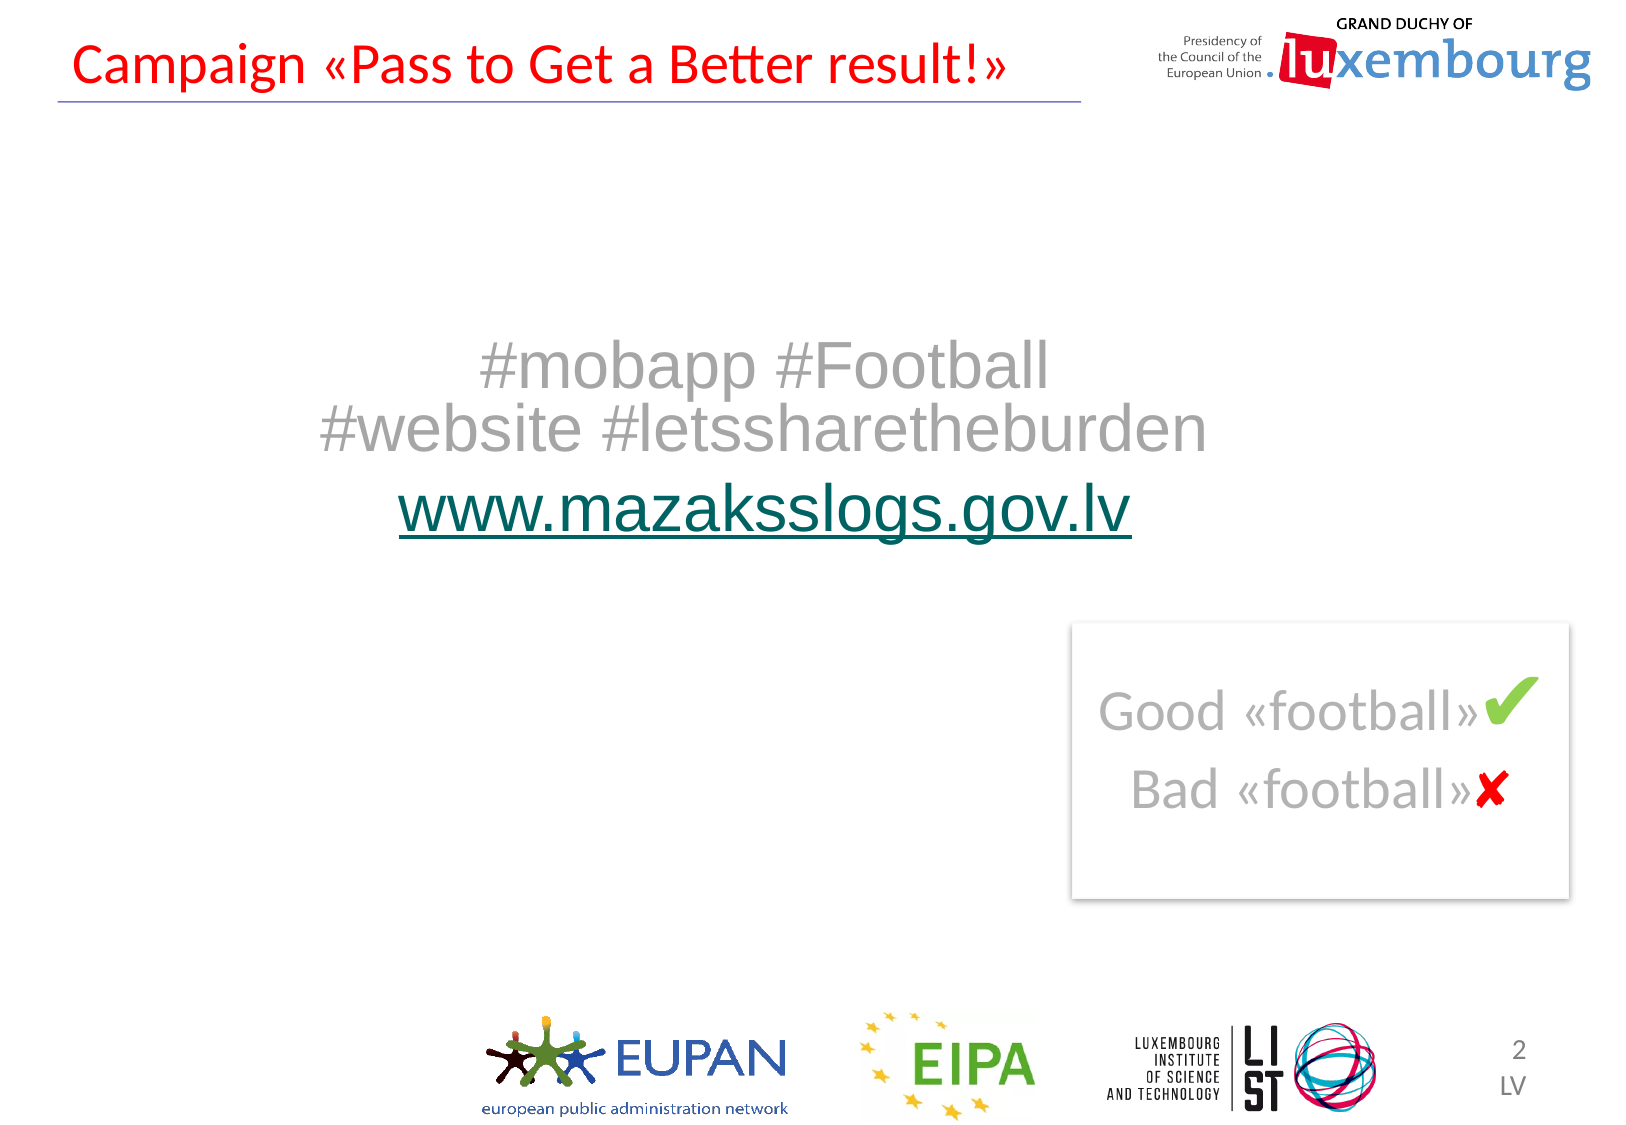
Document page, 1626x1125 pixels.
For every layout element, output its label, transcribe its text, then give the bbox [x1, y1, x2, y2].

picture [859, 1012, 1035, 1121]
text_box Good «football»✔ Bad «football»✘ [1072, 622, 1569, 899]
picture [482, 1016, 788, 1117]
slide_number 2 LV [1426, 1023, 1542, 1107]
title Campaign «Pass to Get a Better result!» [57, 19, 1082, 102]
text_box #mobapp #Football [465, 314, 1066, 409]
picture [1158, 18, 1591, 91]
text_box #website #letssharetheburden www.mazaksslogs.gov.lv [305, 377, 1225, 553]
picture [1107, 1023, 1376, 1112]
